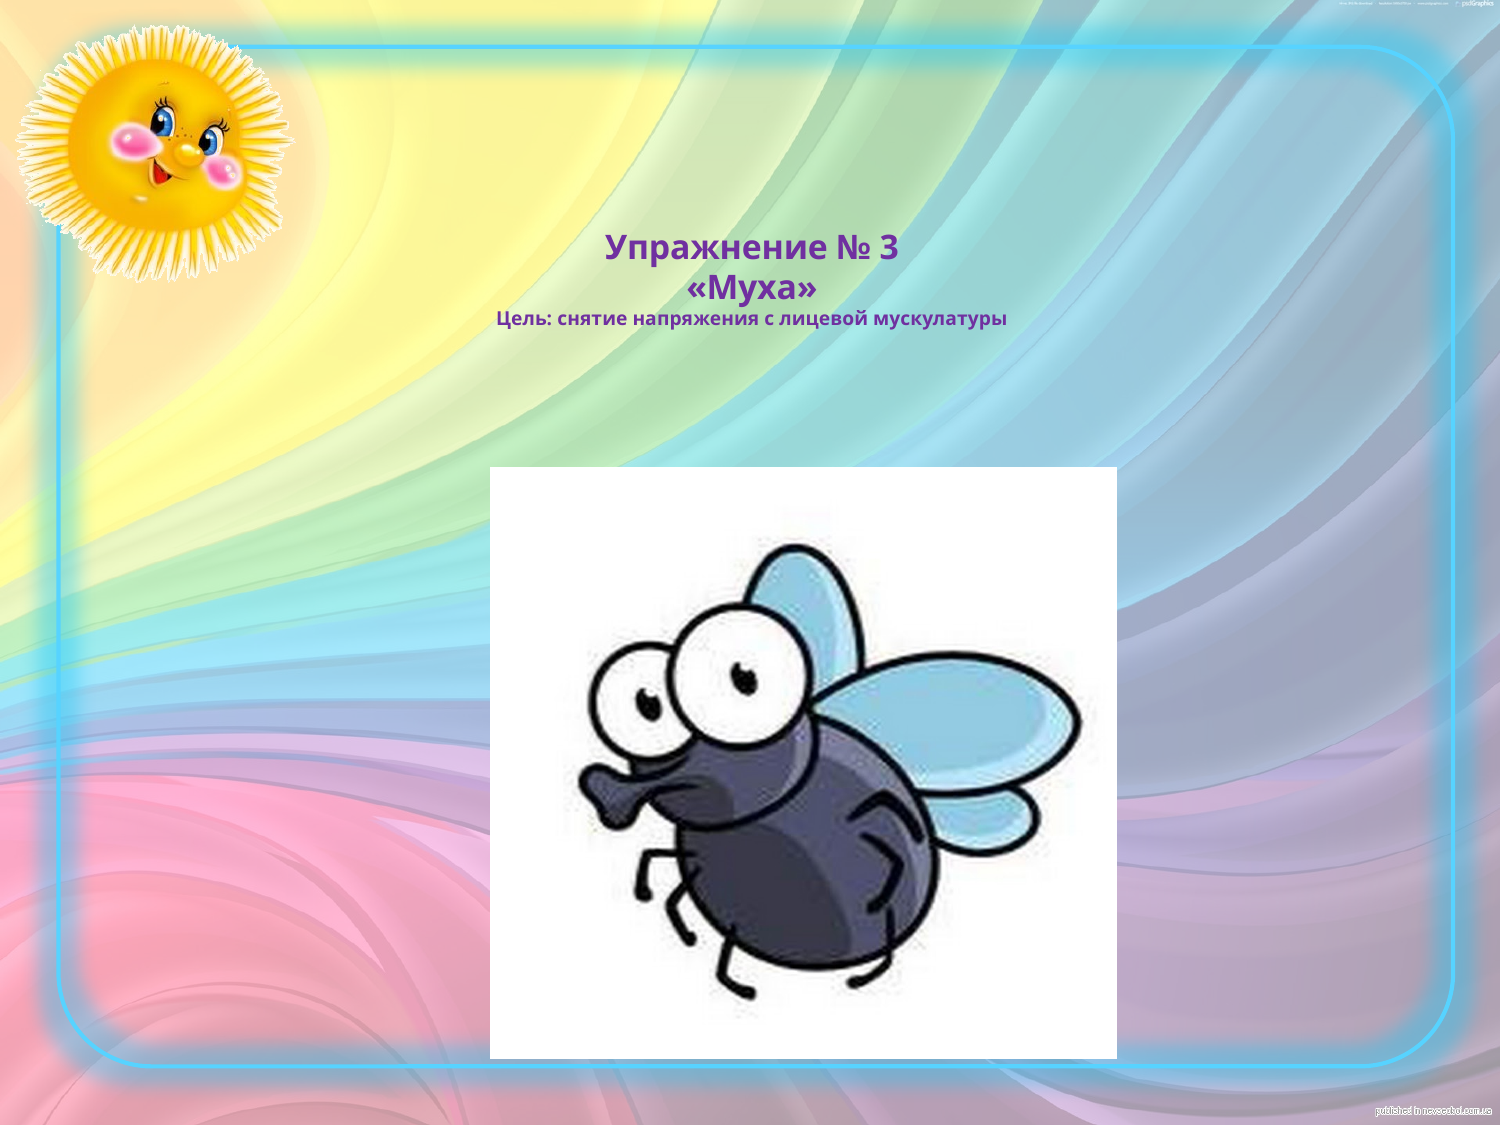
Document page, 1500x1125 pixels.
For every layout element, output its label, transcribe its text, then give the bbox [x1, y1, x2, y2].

title Упражнение № 3 «Муха» Цель: снятие напряжения с лицевой мускулатуры [76, 172, 1427, 361]
picture [489, 467, 1117, 1059]
picture [11, 11, 340, 340]
